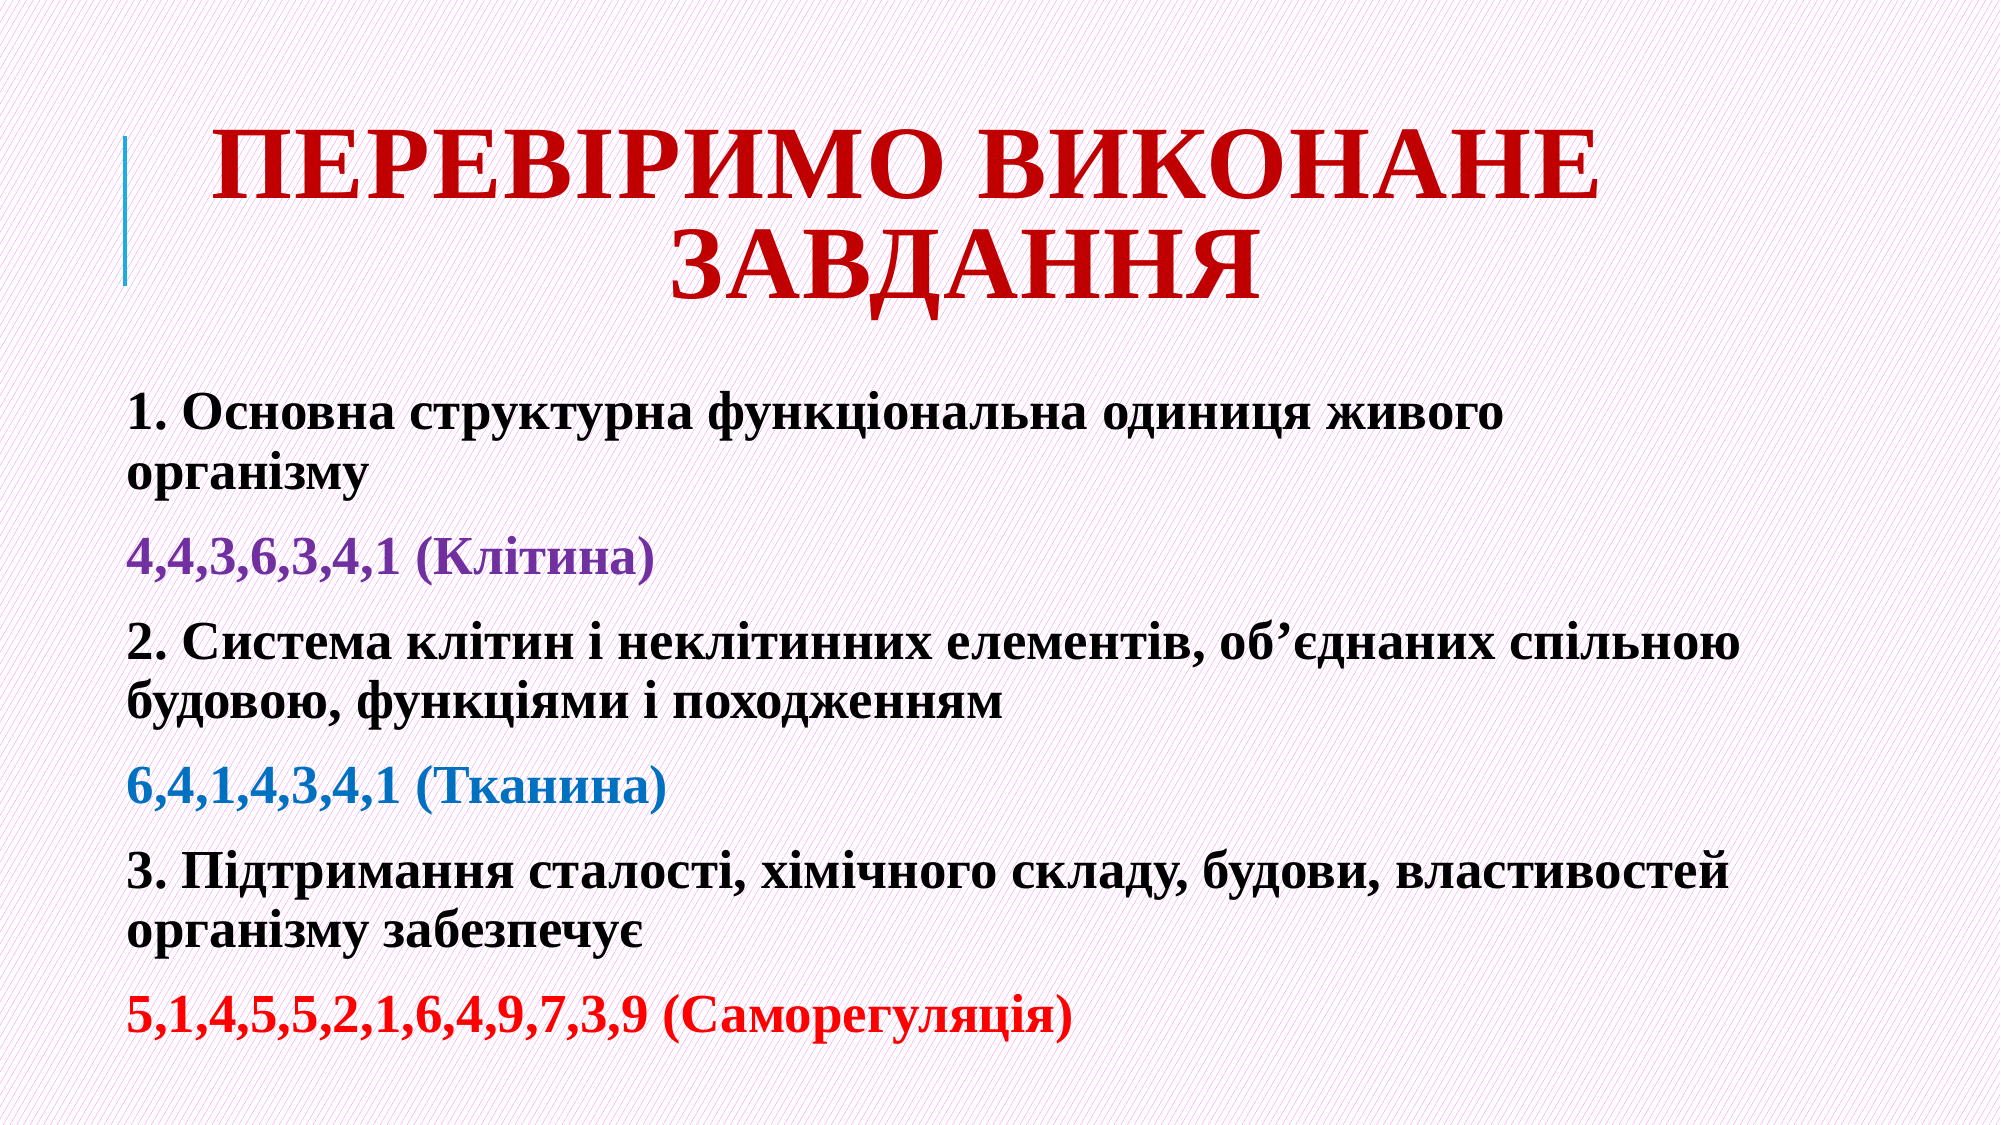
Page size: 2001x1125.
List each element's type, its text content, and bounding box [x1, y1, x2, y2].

list 1. Основна структурна функціональна одиниця живого організму 4,4,3,6,3,4,1 (Клітина) 2. Система клітин і неклітинних елементів, об’єднаних спільною будовою, функціями і походженням 6,4,1,4,3,4,1 (Тканина) 3. Підтримання сталості, хімічного складу, будови, властивостей організму забезпечує 5,1,4,5,5,2,1,6,4,9,7,3,9 (Саморегуляція) [105, 375, 1763, 1053]
title Перевіримо виконане завдання [168, 96, 1763, 342]
